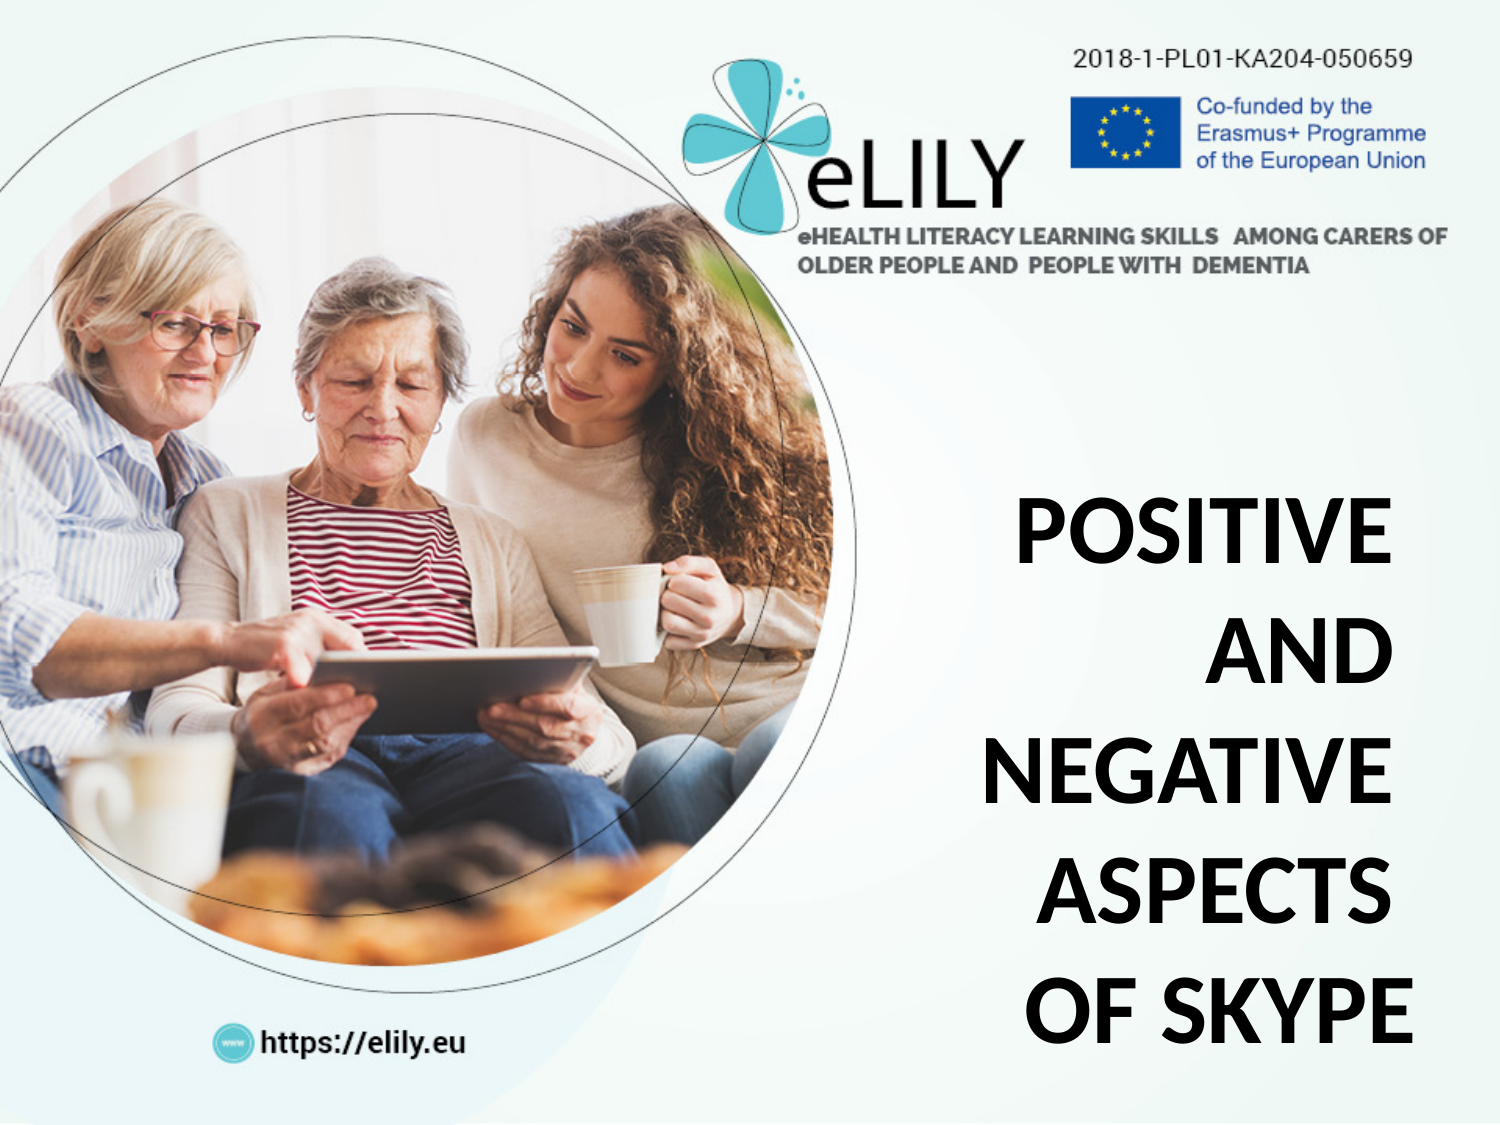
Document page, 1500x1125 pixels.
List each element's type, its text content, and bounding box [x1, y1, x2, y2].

text_box POSITIVE AND NEGATIVE ASPECTS OF SKYPE [561, 456, 1432, 1071]
picture [0, 0, 1500, 1125]
